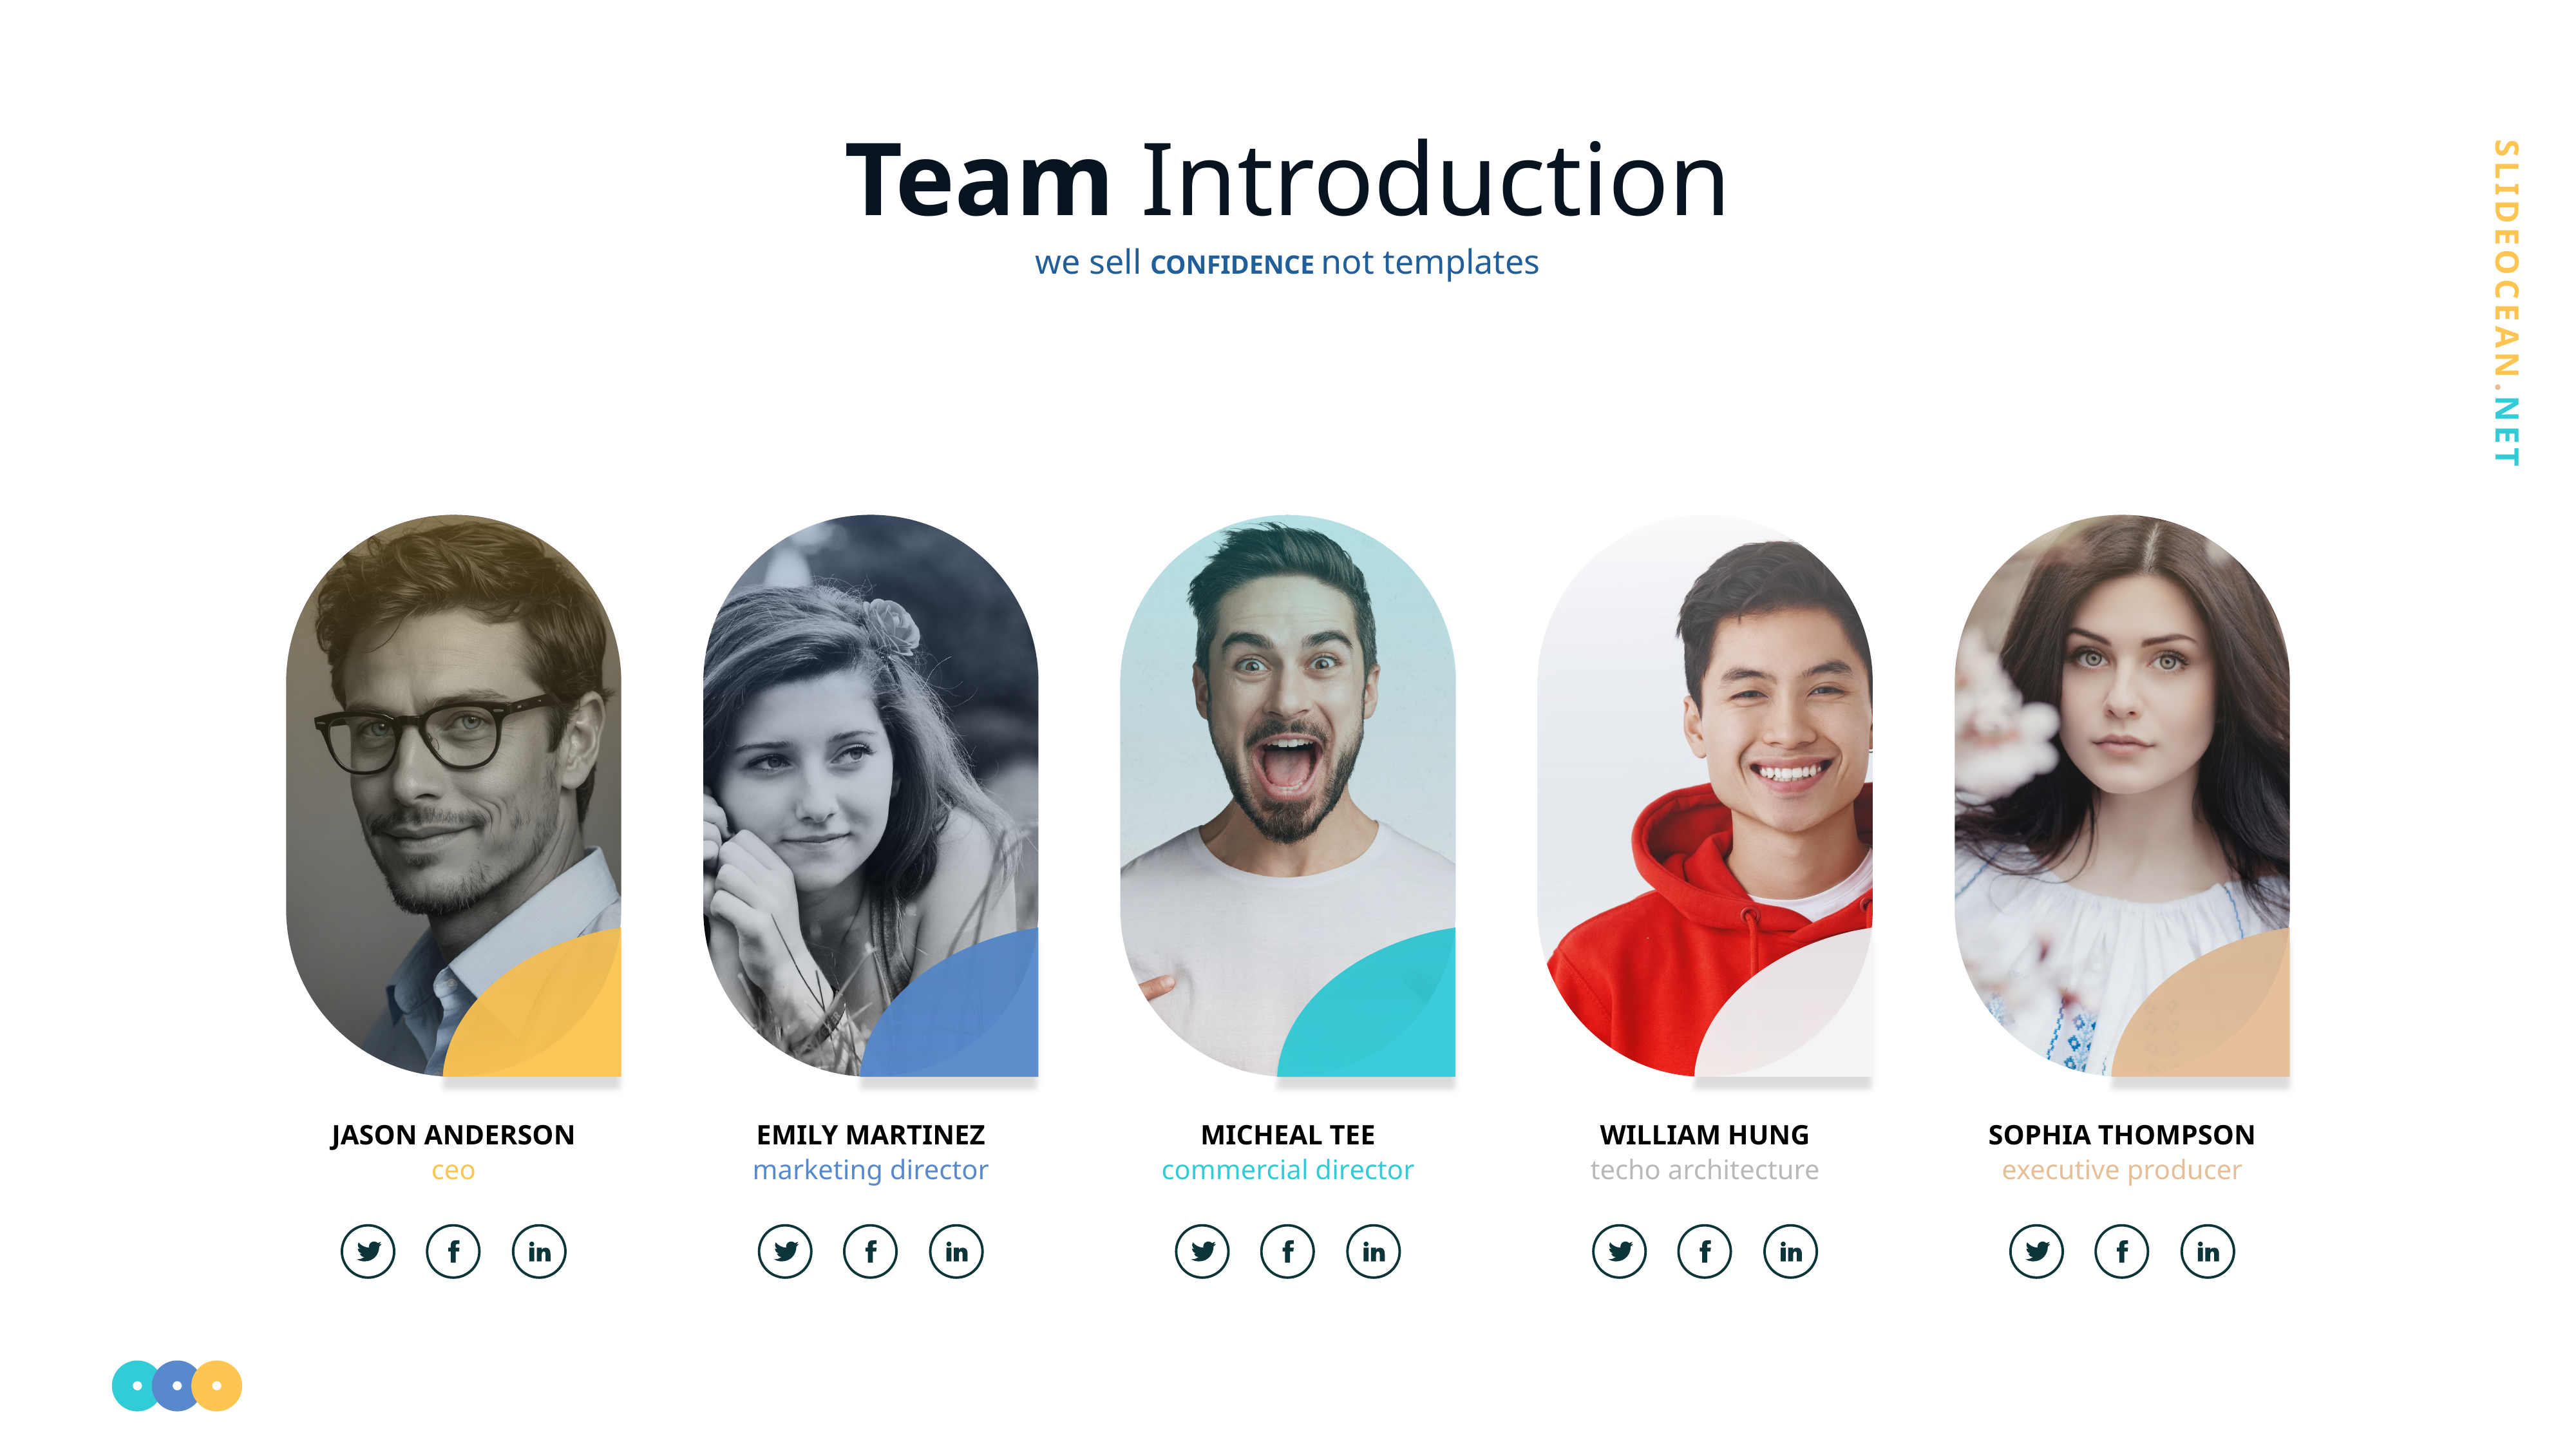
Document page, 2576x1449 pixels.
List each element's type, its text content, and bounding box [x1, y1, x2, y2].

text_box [1969, 1112, 2275, 1190]
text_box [1552, 1112, 1859, 1190]
text_box we sell CONFIDENCE not templates [1026, 241, 1550, 285]
text_box [1175, 1224, 1230, 1279]
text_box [717, 1112, 1024, 1190]
text_box [511, 1224, 567, 1279]
text_box [1346, 1224, 1401, 1279]
picture [1537, 514, 1873, 1077]
text_box [1763, 1224, 1819, 1279]
picture [1120, 514, 1456, 1077]
text_box Team Introduction [835, 110, 1741, 241]
text_box [929, 1224, 984, 1279]
text_box [340, 1224, 395, 1279]
text_box [2009, 1224, 2064, 1279]
picture [1954, 514, 2291, 1077]
text_box [2180, 1224, 2235, 1279]
picture [703, 514, 1039, 1077]
text_box [1592, 1224, 1647, 1279]
text_box [426, 1224, 481, 1279]
text_box [843, 1224, 898, 1279]
picture [285, 514, 622, 1077]
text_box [301, 1112, 607, 1190]
text_box [1677, 1224, 1732, 1279]
text_box [757, 1224, 813, 1279]
text_box [1260, 1224, 1315, 1279]
text_box [2094, 1224, 2150, 1279]
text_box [1135, 1112, 1441, 1190]
